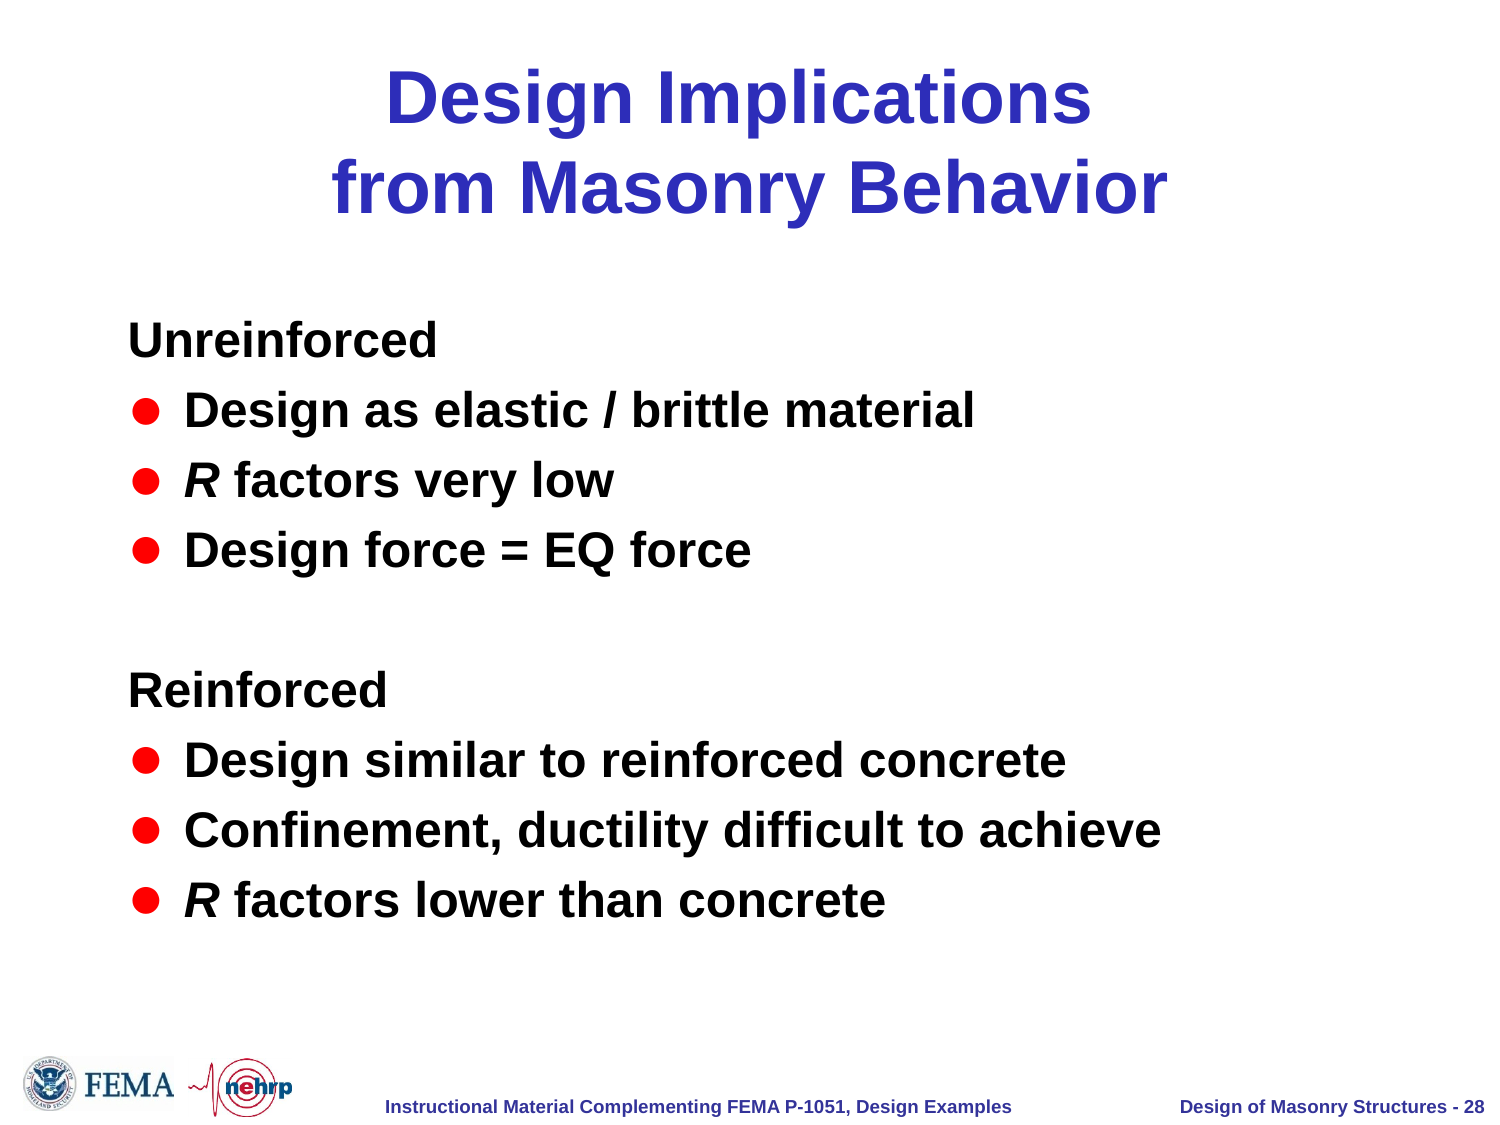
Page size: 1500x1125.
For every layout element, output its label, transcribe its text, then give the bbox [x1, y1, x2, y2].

slide_number Design of Masonry Structures - 28 [1042, 1077, 1500, 1125]
list Unreinforced Design as elastic / brittle material R factors very low Design force = EQ force Reinforced Design similar to reinforced concrete Confinement, ductility difficult to achieve R factors lower than concrete [112, 299, 1388, 975]
picture [188, 1058, 292, 1117]
title Design Implications from Masonry Behavior [75, 45, 1425, 233]
picture [23, 1056, 174, 1111]
footer Instructional Material Complementing FEMA P-1051, Design Examples [337, 1087, 1042, 1125]
